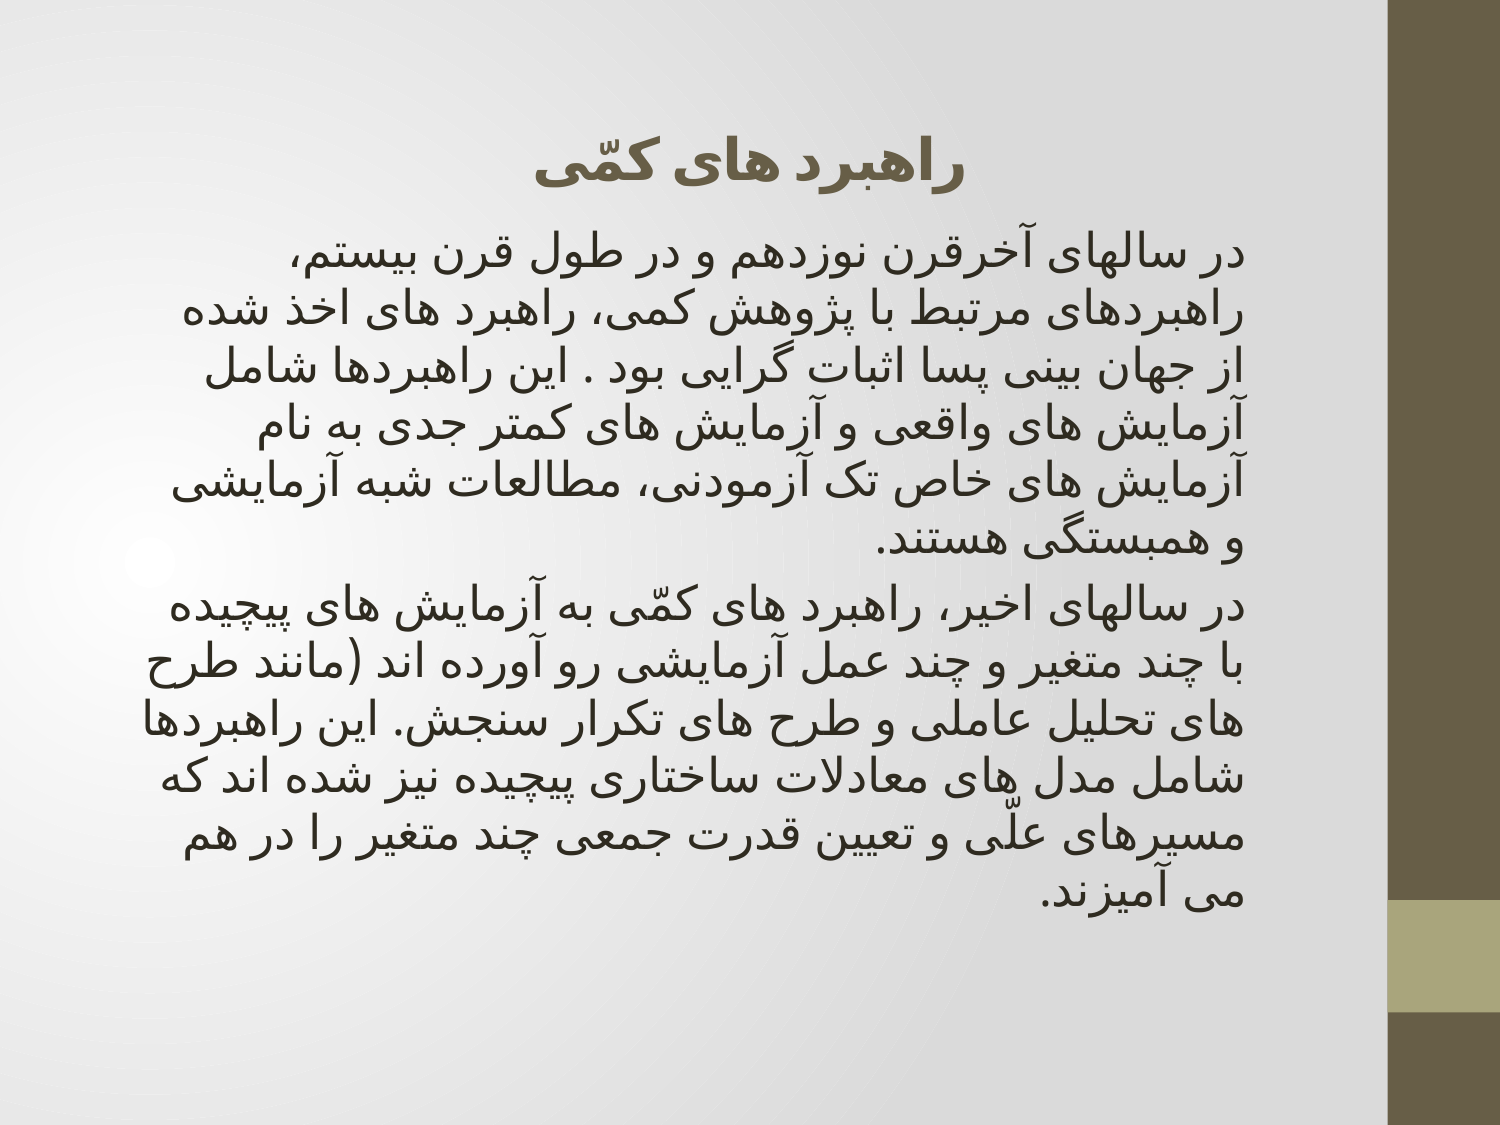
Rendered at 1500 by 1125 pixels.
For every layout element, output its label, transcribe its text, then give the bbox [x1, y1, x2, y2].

title راهبرد های کمّی [112, 62, 1388, 200]
subtitle در سالهای آخرقرن نوزدهم و در طول قرن بیستم، راهبردهای مرتبط با پژوهش کمی، راهبرد های اخذ شده از جهان بینی پسا اثبات گرایی بود . این راهبردها شامل آزمایش های واقعی و آزمایش های کمتر جدی به نام آزمایش های خاص تک آزمودنی، مطالعات شبه آزمایشی و همبستگی هستند. در سالهای اخیر، راهبرد های کمّی به آزمایش های پیچیده با چند متغیر و چند عمل آزمایشی رو آورده اند (مانند طرح های تحلیل عاملی و طرح های تکرار سنجش. این راهبردها شامل مدل های معادلات ساختاری پیچیده نیز شده اند که مسیرهای علّی و تعیین قدرت جمعی چند متغیر را در هم می آمیزند. [125, 212, 1263, 925]
